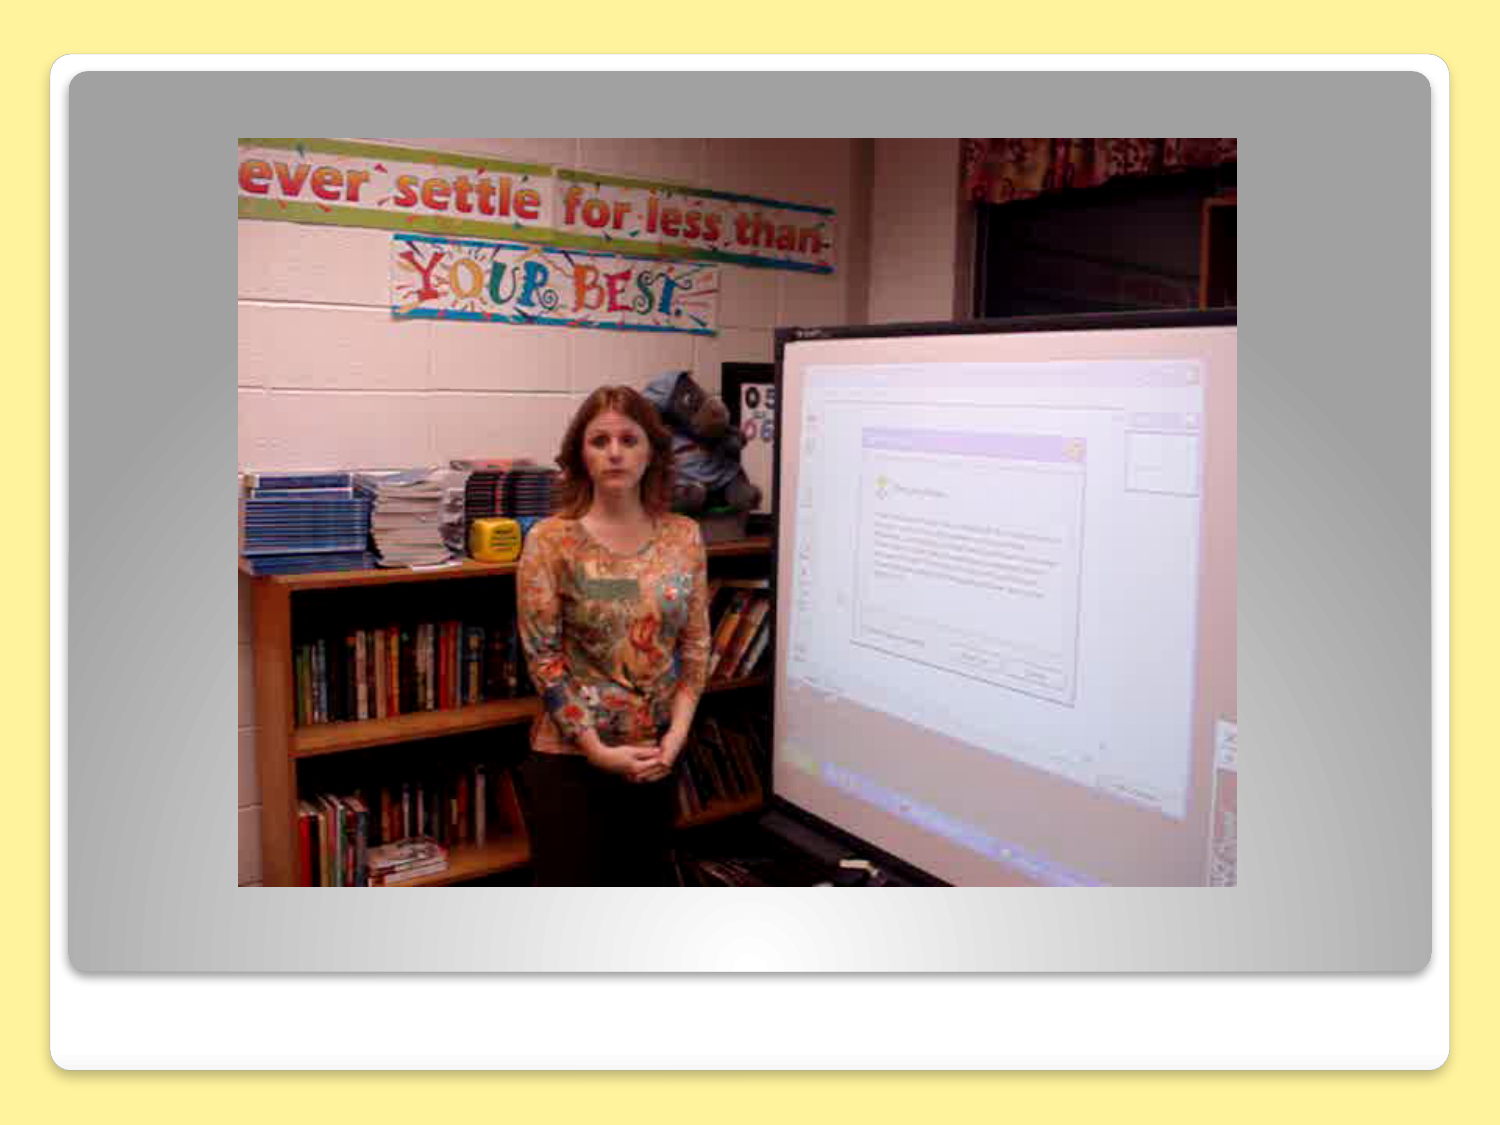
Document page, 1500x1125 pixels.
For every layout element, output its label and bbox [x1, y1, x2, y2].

list [237, 137, 1238, 888]
